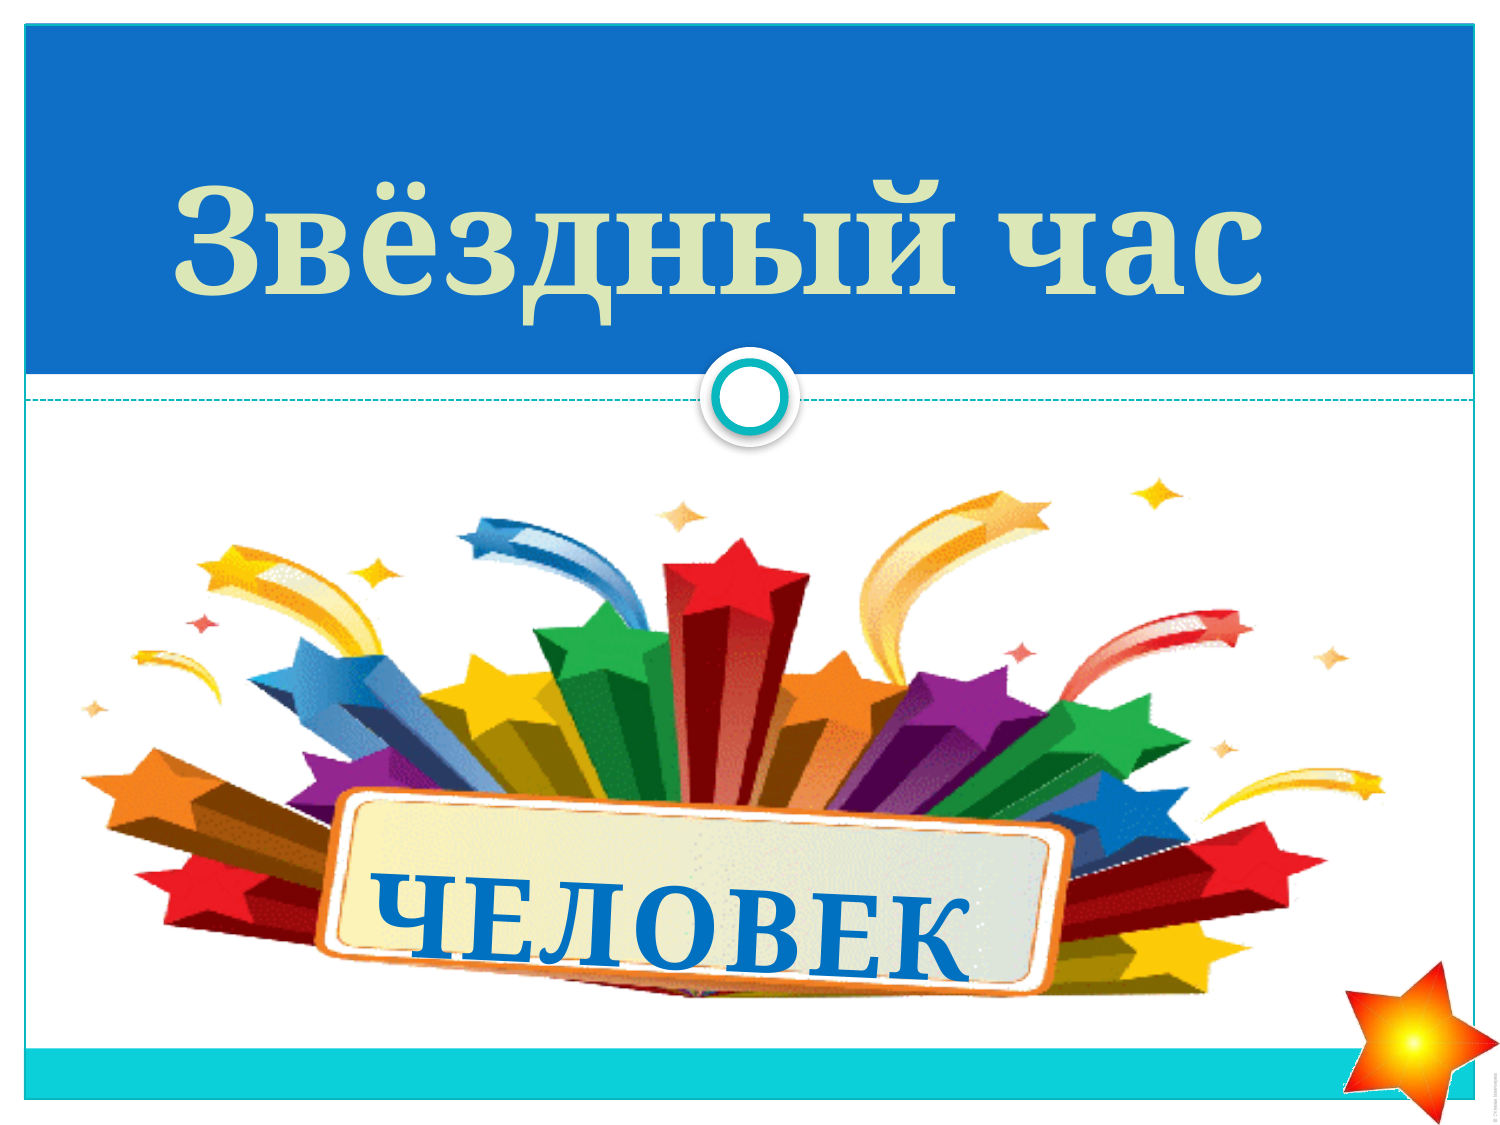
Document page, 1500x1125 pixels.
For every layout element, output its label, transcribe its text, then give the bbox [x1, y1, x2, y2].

title Звёздный час [82, 82, 1357, 332]
picture [46, 445, 1500, 1125]
